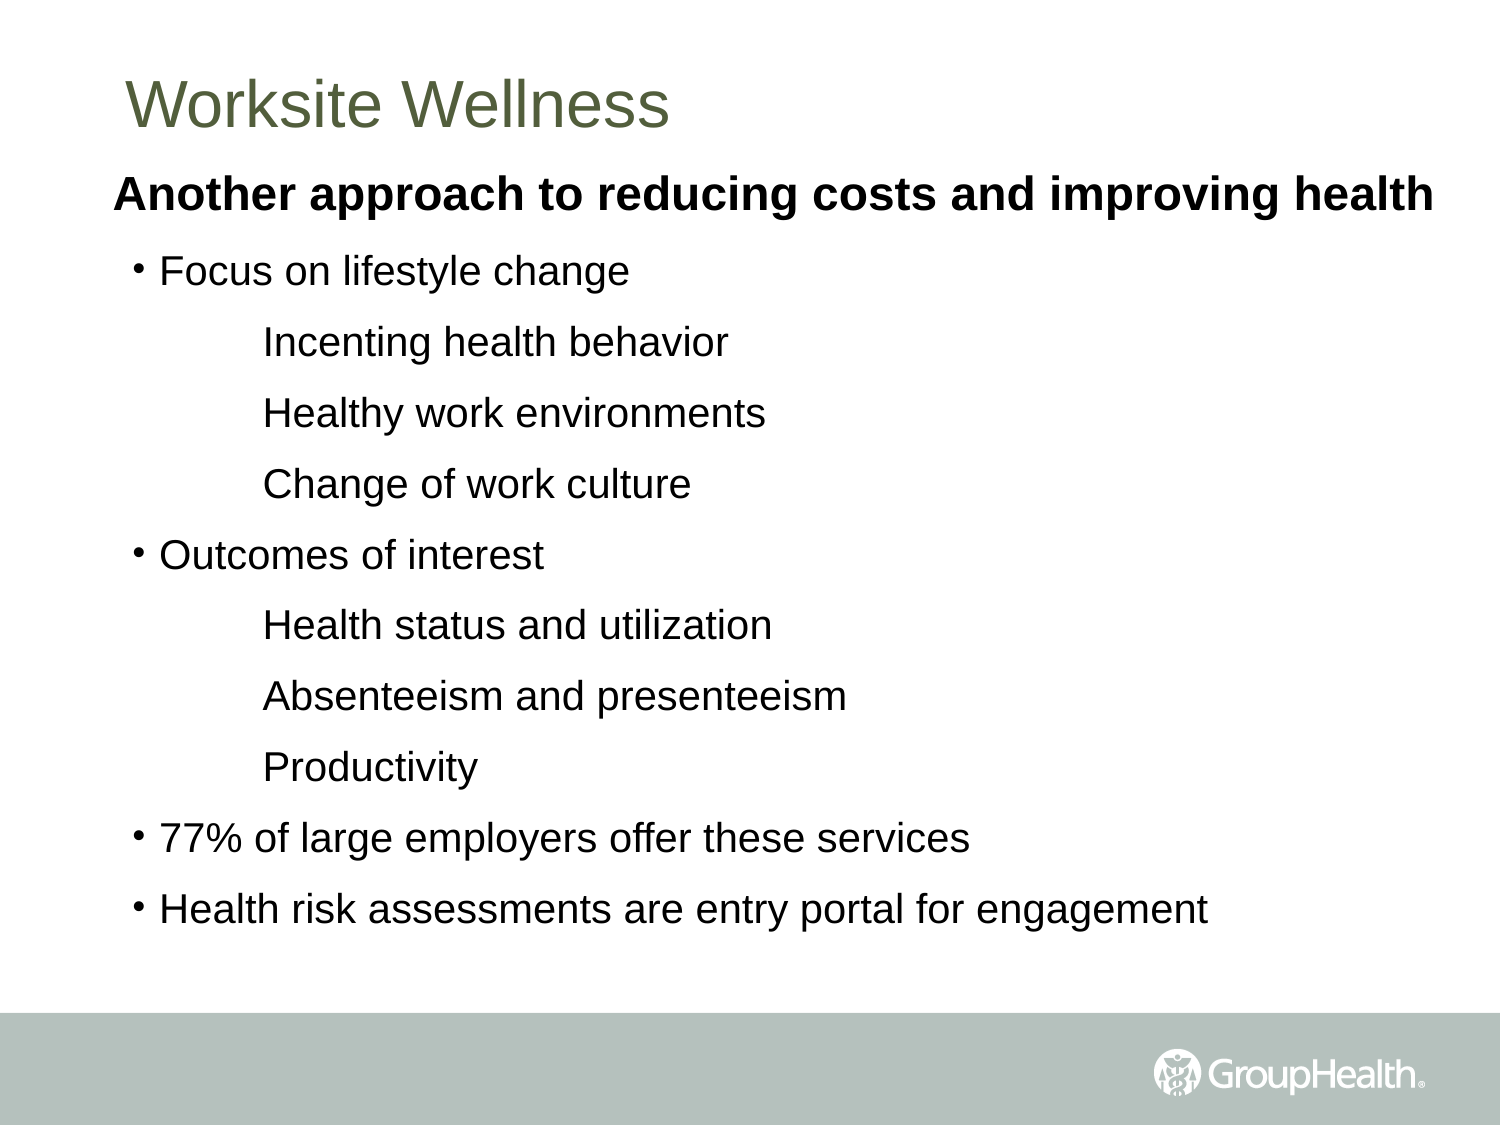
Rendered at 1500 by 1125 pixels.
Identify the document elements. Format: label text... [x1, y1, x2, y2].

title Worksite Wellness [124, 37, 1389, 141]
list Another approach to reducing costs and improving health Focus on lifestyle change Incenting health behavior Healthy work environments Change of work culture Outcomes of interest Health status and utilization Absenteeism and presenteeism Productivity 77% of large employers offer these services Health risk assessments are entry portal for engagement [112, 162, 1451, 896]
picture [0, 0, 1500, 1125]
